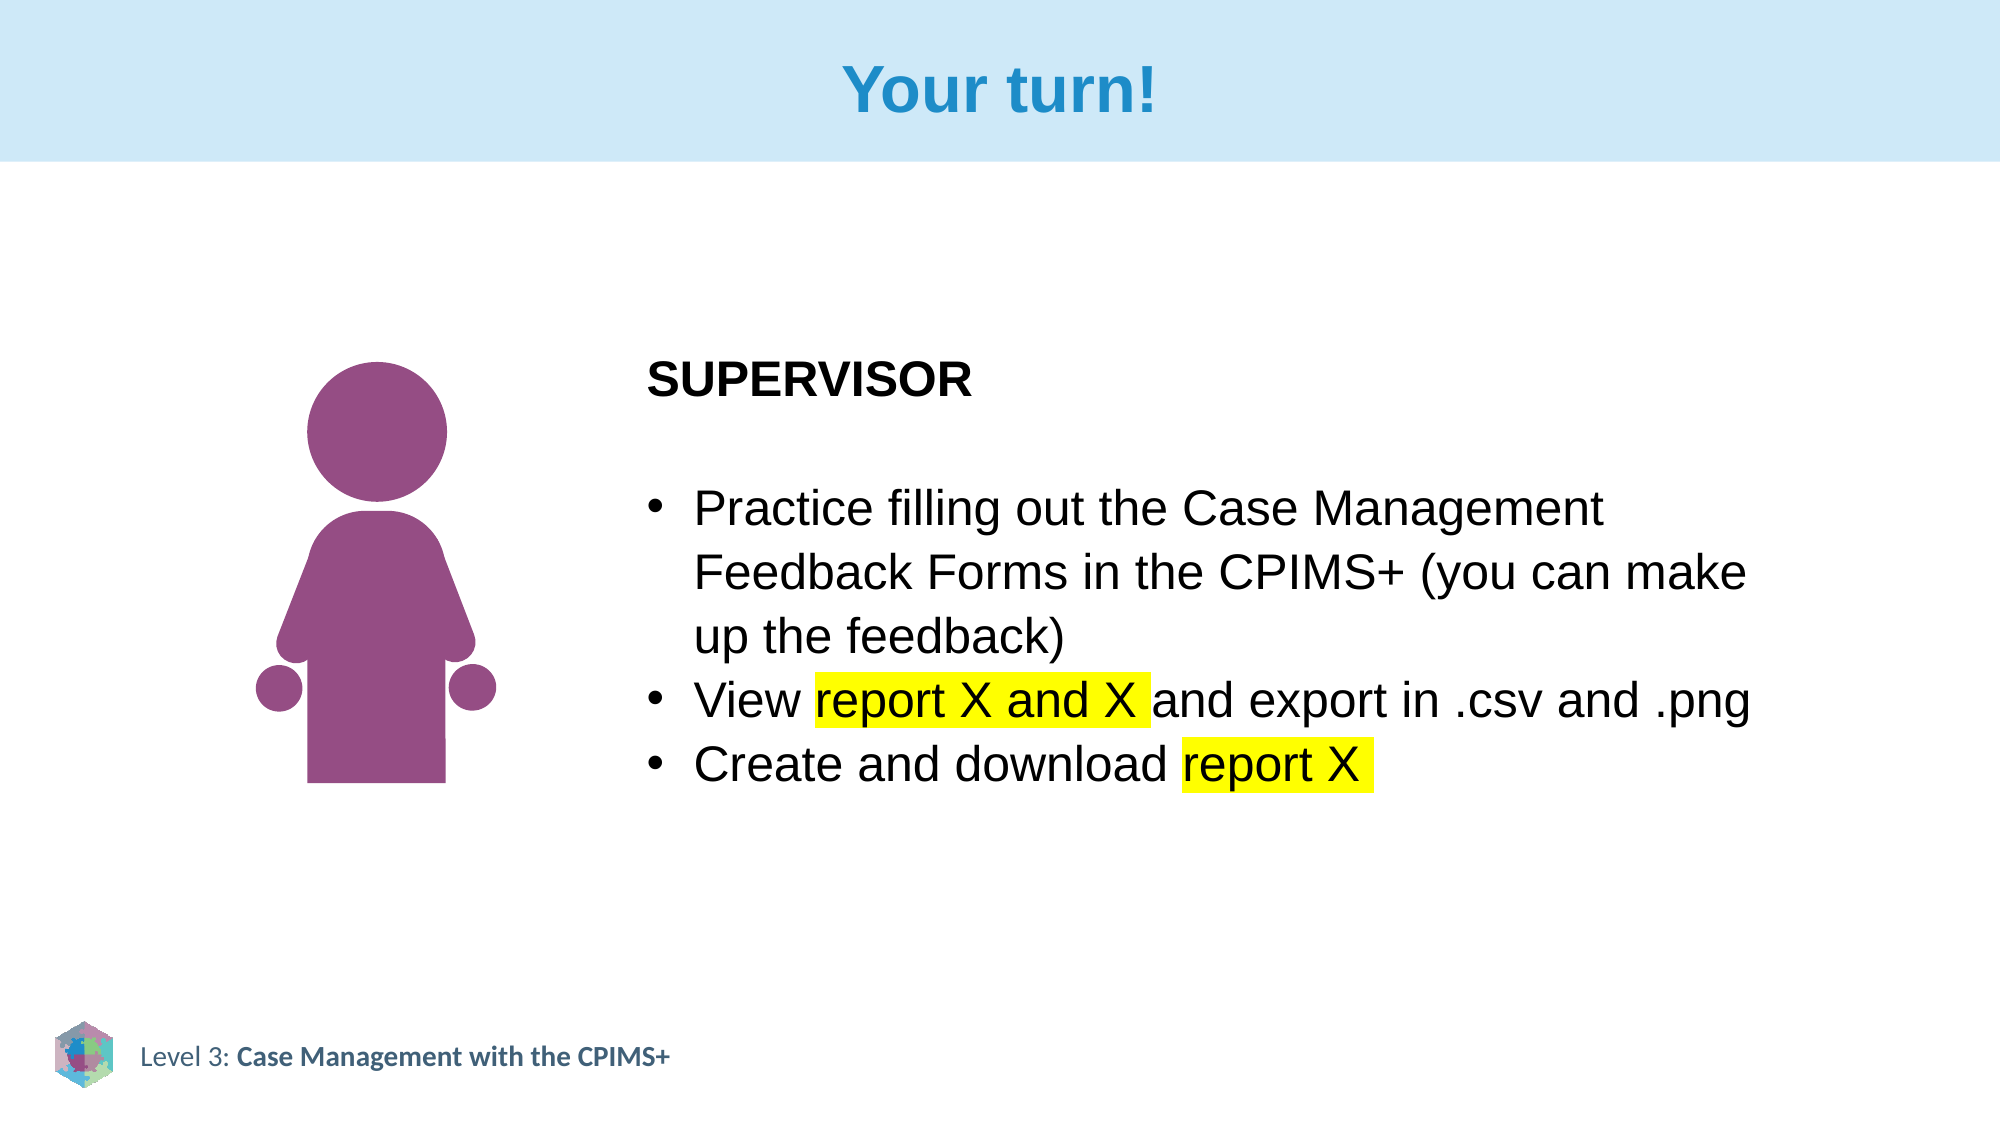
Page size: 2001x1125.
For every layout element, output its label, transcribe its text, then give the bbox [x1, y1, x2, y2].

text_box SUPERVISOR Practice filling out the Case Management Feedback Forms in the CPIMS+ (you can make up the feedback) View report X and X and export in .csv and .png Create and download report X [631, 335, 1819, 800]
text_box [265, 361, 488, 784]
picture [55, 1021, 113, 1088]
title Your turn! [137, 19, 1863, 163]
